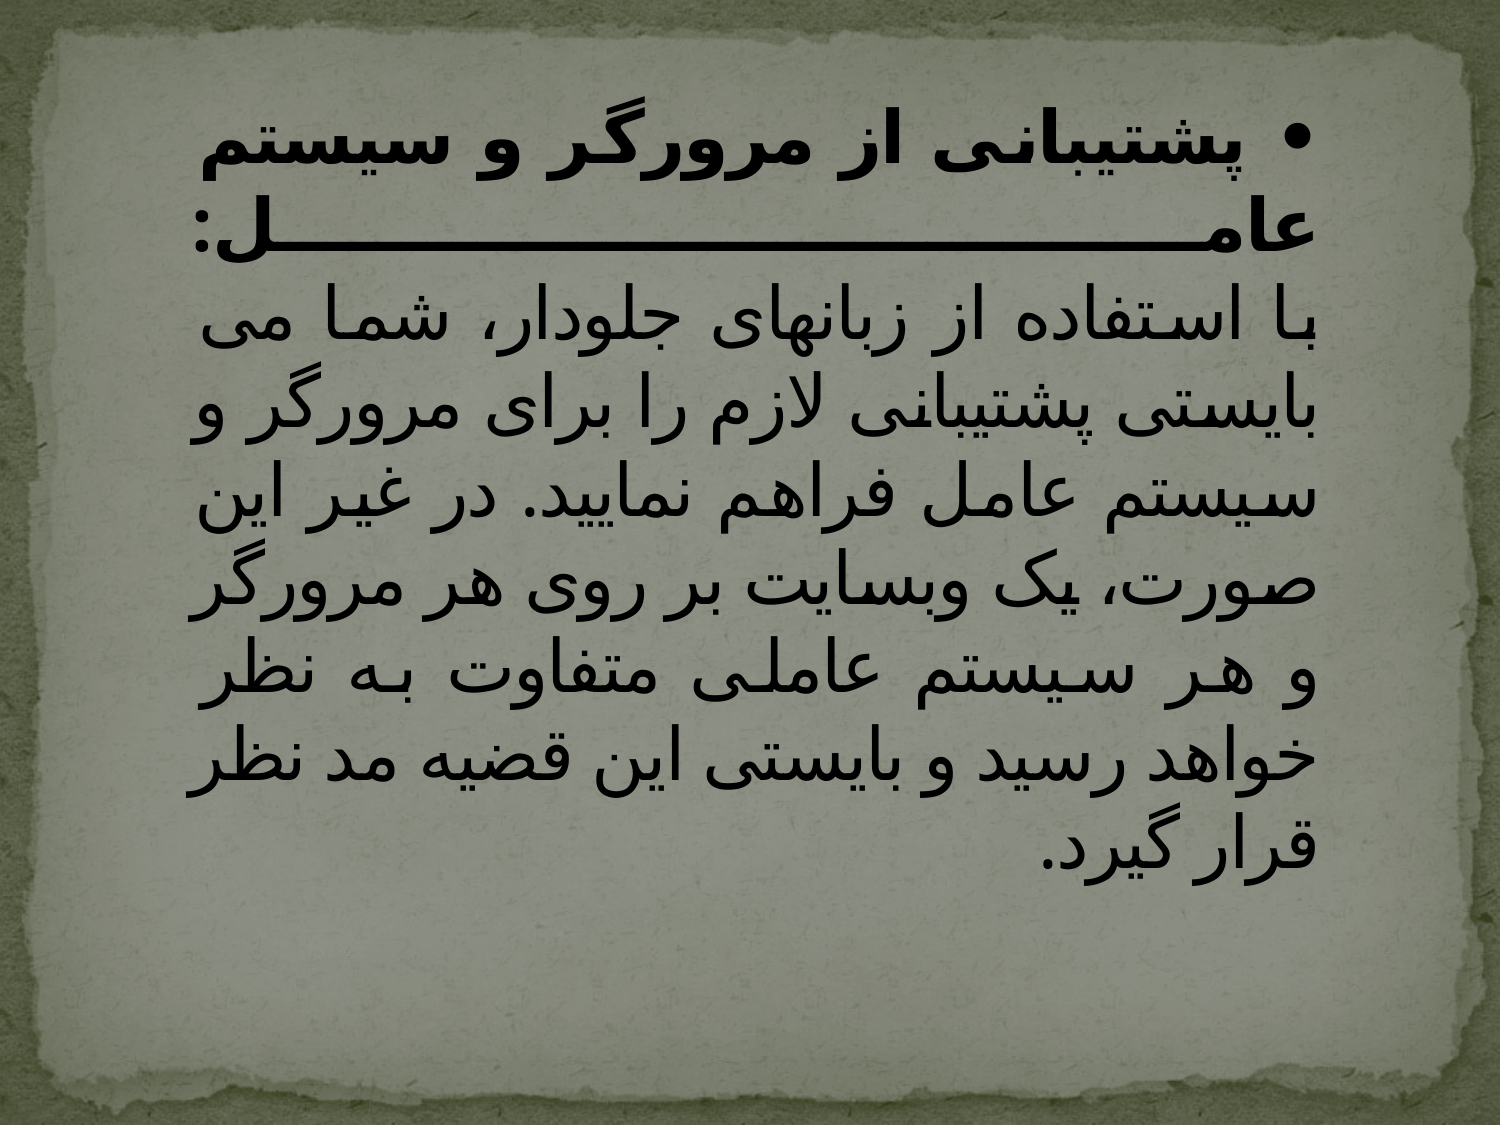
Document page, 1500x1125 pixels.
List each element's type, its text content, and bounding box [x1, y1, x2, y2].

title • پشتیبانی از مرورگر و سیستم عامل: با استفاده از زبانهای جلودار، شما می بایستی پشتیبانی لازم را برای مرورگر و سیستم عامل فراهم نمایید. در غیر این صورت، یک وبسایت بر روی هر مرورگر و هر سیستم عاملی متفاوت به نظر خواهد رسید و بایستی این قضیه مد نظر قرار گیرد. [175, 81, 1336, 891]
